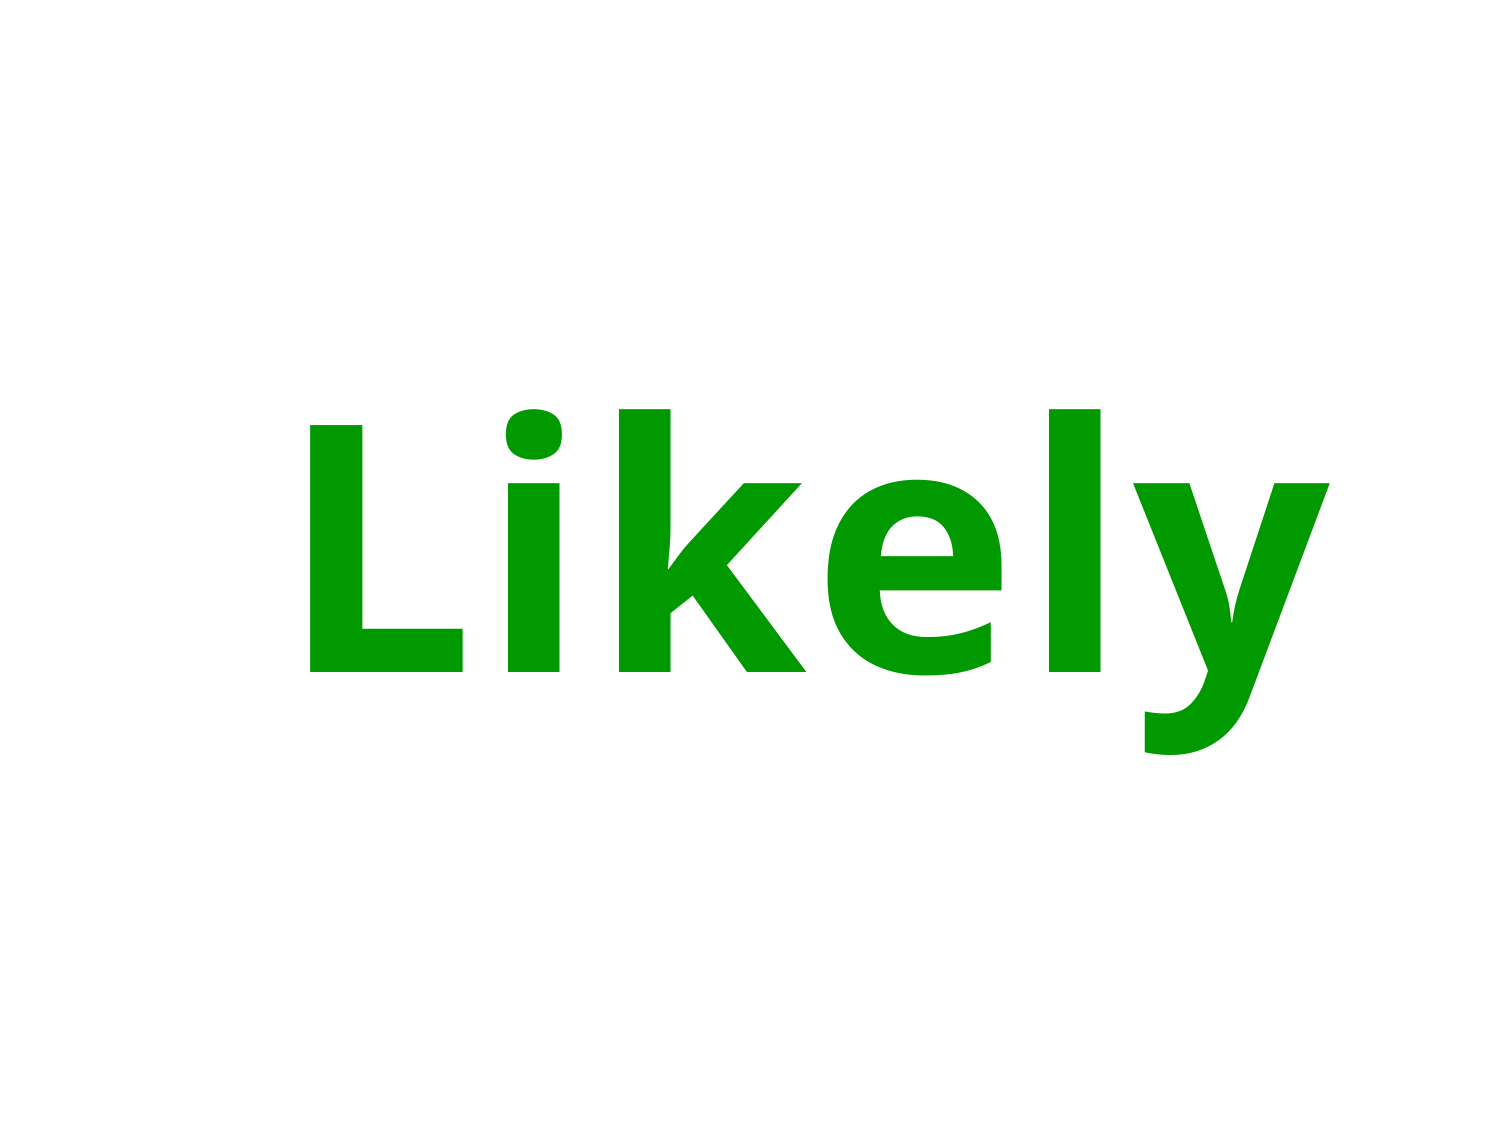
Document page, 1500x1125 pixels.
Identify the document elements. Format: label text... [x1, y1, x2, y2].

text_box Likely [137, 319, 1475, 750]
